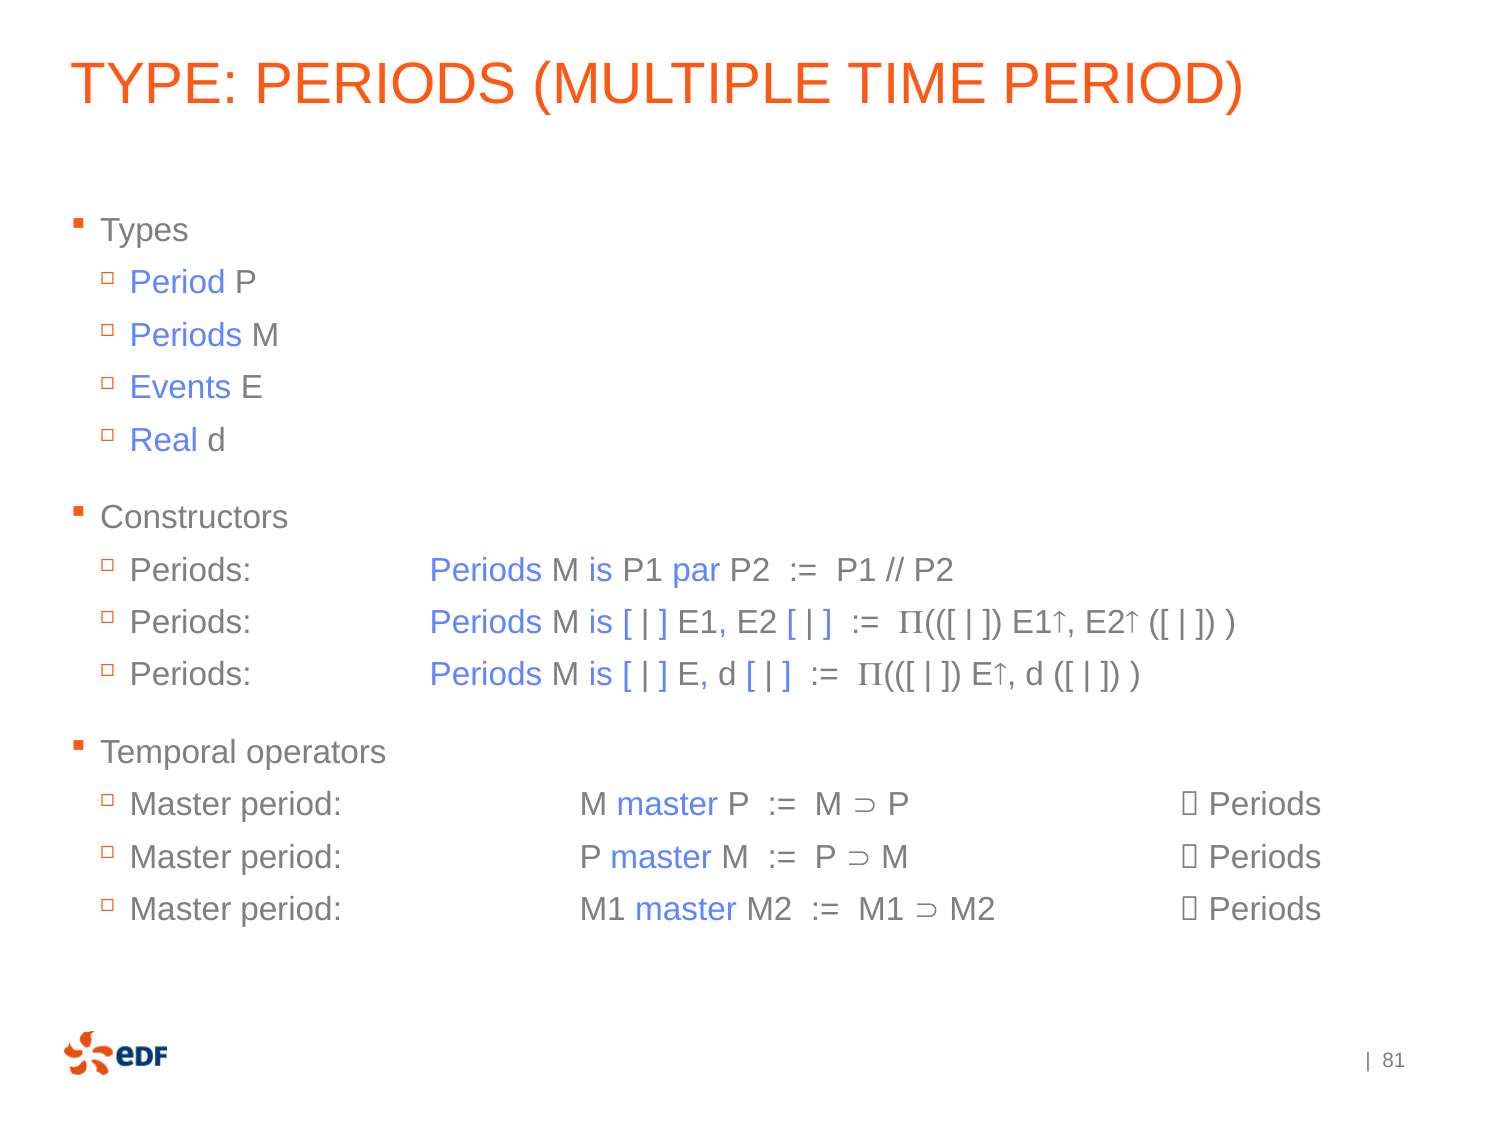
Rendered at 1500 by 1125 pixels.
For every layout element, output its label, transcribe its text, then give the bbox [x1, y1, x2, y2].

picture [64, 1059, 167, 1075]
list Types Period P Periods M Events E Real d Constructors Periods: Periods M is P1 par P2 := P1 // P2 Periods: Periods M is [ | ] E1, E2 [ | ] := (([ | ]) E1, E2 ([ | ]) ) Periods: Periods M is [ | ] E, d [ | ] := (([ | ]) E, d ([ | ]) ) Temporal operators Master period: M master P := M  P  Periods Master period: P master M := P  M  Periods Master period: M1 master M2 := M1  M2  Periods [64, 208, 1500, 1059]
title Type: periods (Multiple Time period) [64, 45, 1436, 185]
